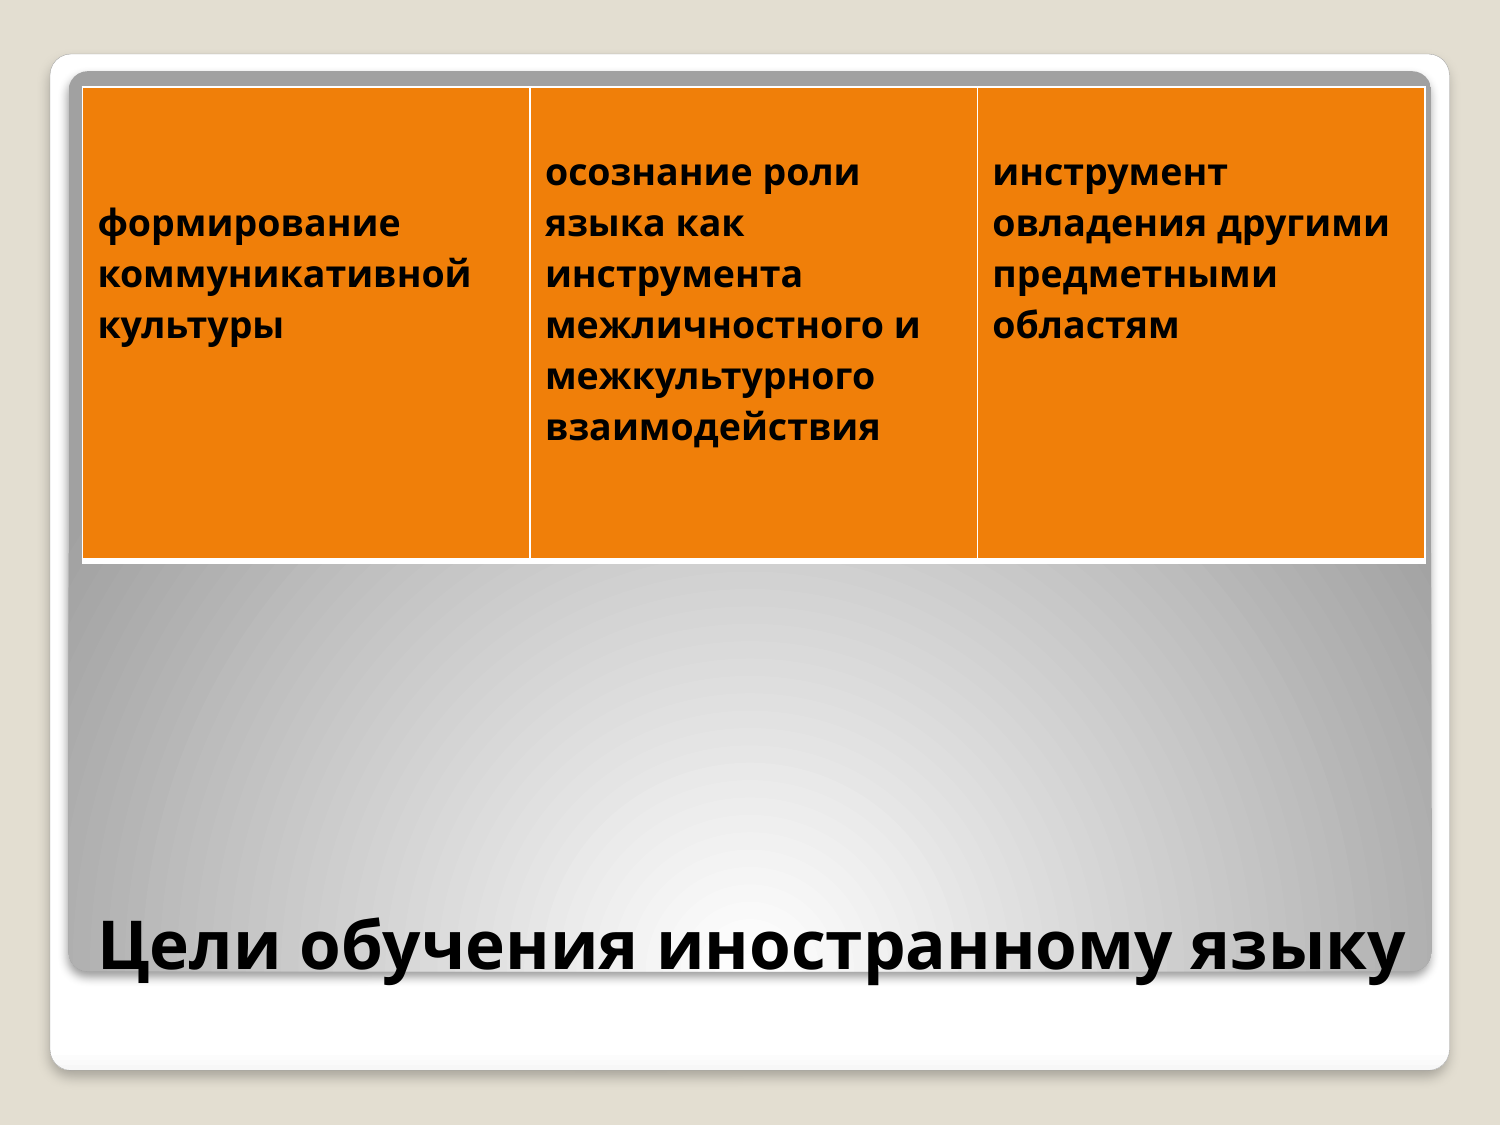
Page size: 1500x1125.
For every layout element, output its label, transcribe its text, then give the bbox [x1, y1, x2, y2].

table_header осознание роли языка как инструмента межличностного и межкультурного взаимодействия [531, 88, 977, 558]
table_header формирование коммуникативной культуры [83, 88, 529, 558]
table_header инструмент овладения другими предметными областям [978, 88, 1424, 558]
title Цели обучения иностранному языку [82, 817, 1425, 990]
